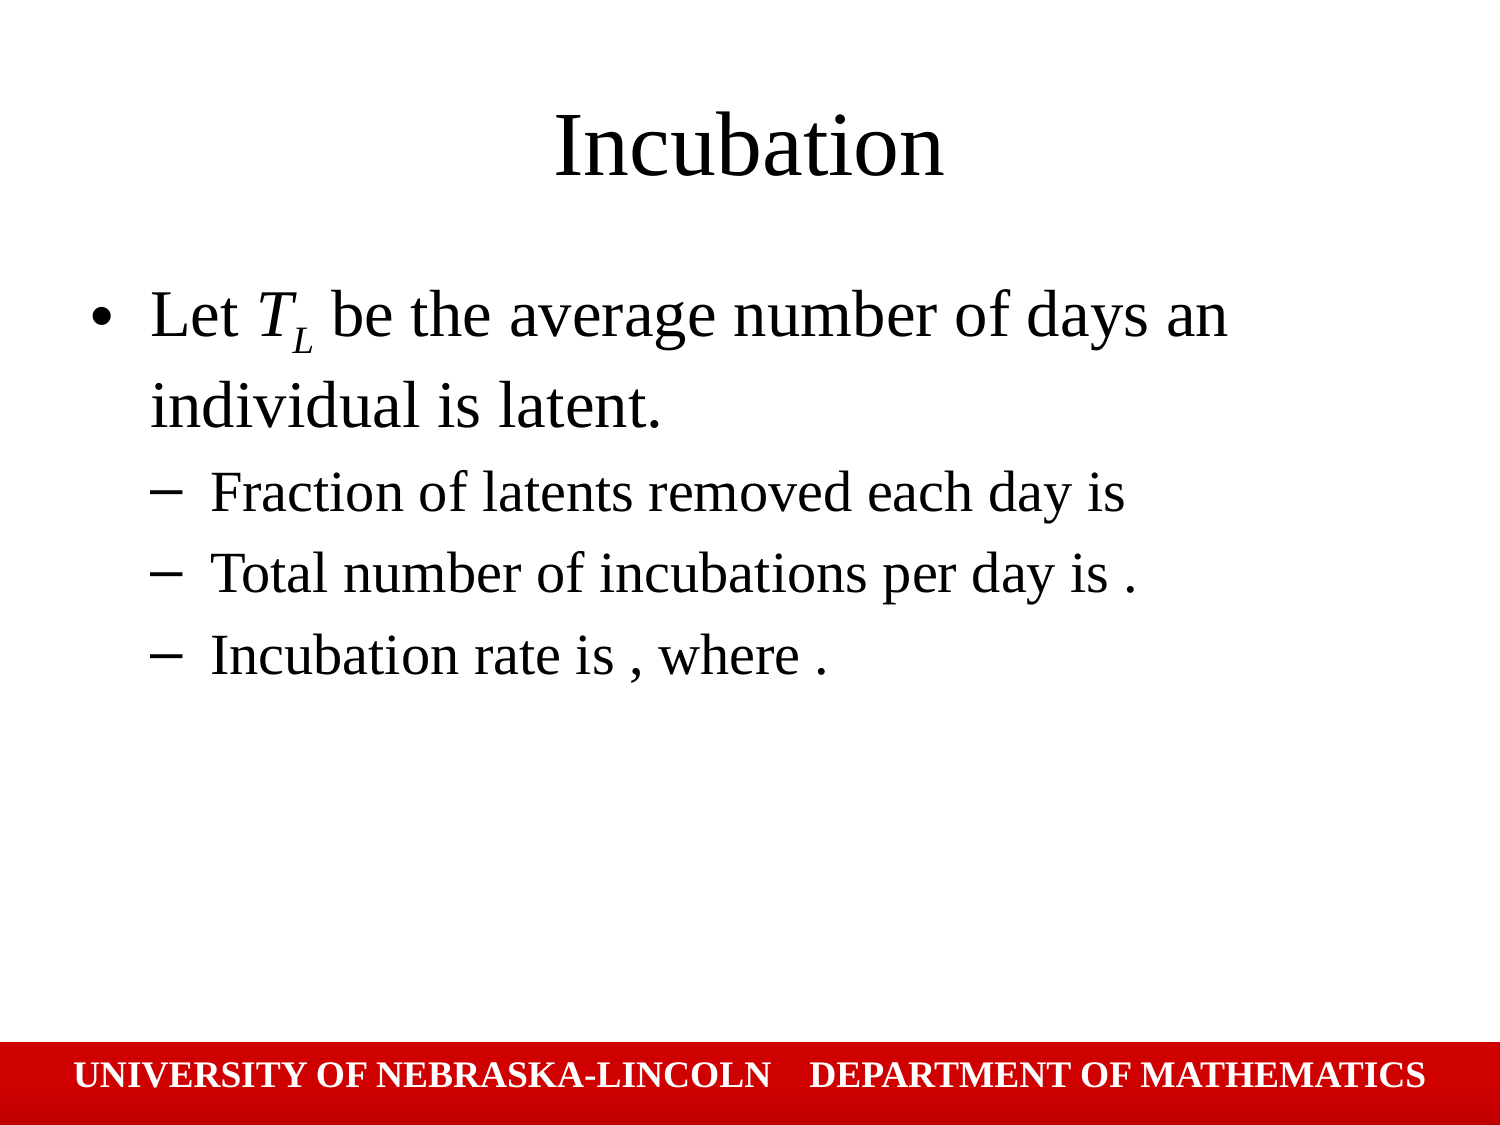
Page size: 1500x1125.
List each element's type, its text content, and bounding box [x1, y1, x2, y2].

title Incubation [75, 45, 1425, 233]
